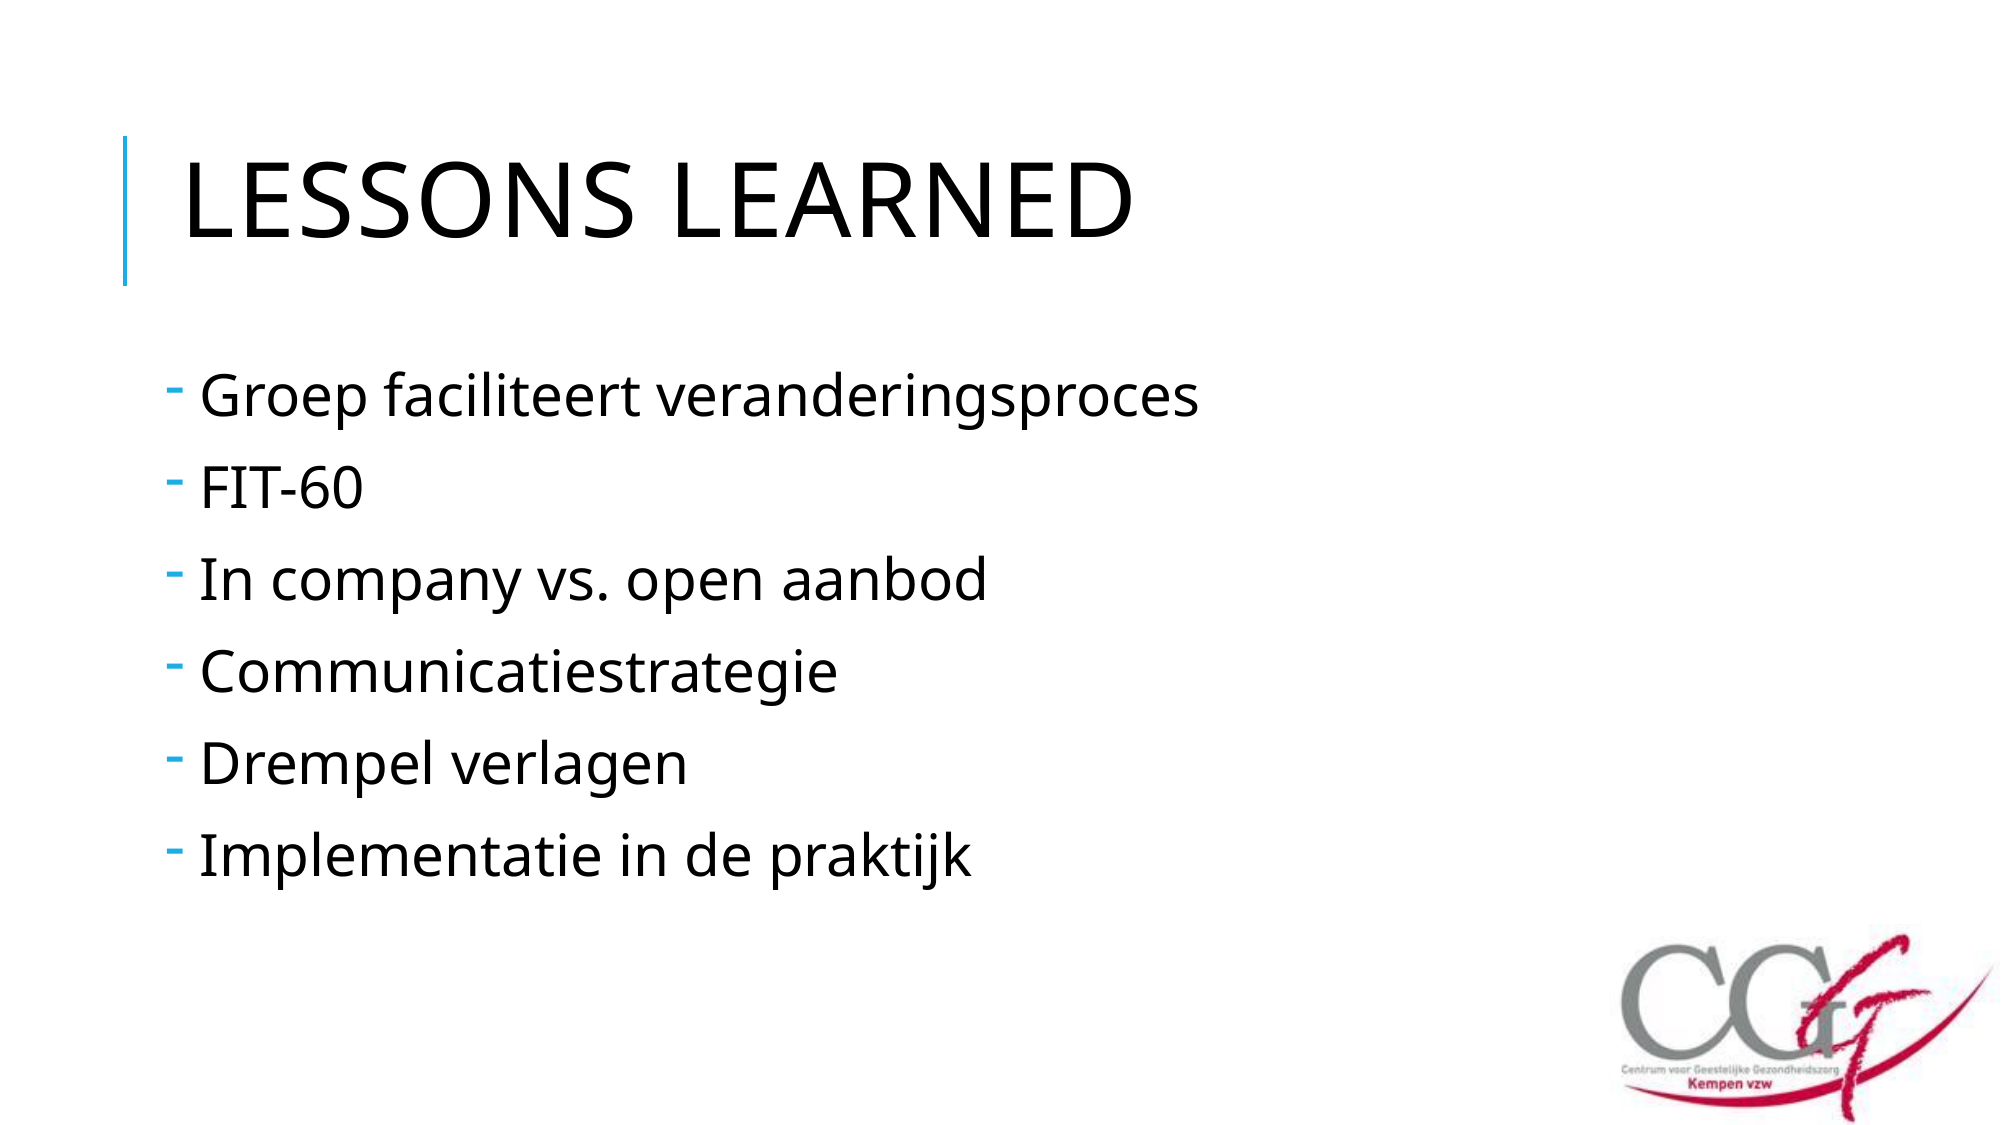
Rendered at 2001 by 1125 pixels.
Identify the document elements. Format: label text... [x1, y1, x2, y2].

picture [1609, 924, 2000, 1125]
title Lessons learned [165, 84, 1761, 331]
list Groep faciliteert veranderingsproces FIT-60 In company vs. open aanbod Communicatiestrategie Drempel verlagen Implementatie in de praktijk [157, 358, 1798, 1005]
